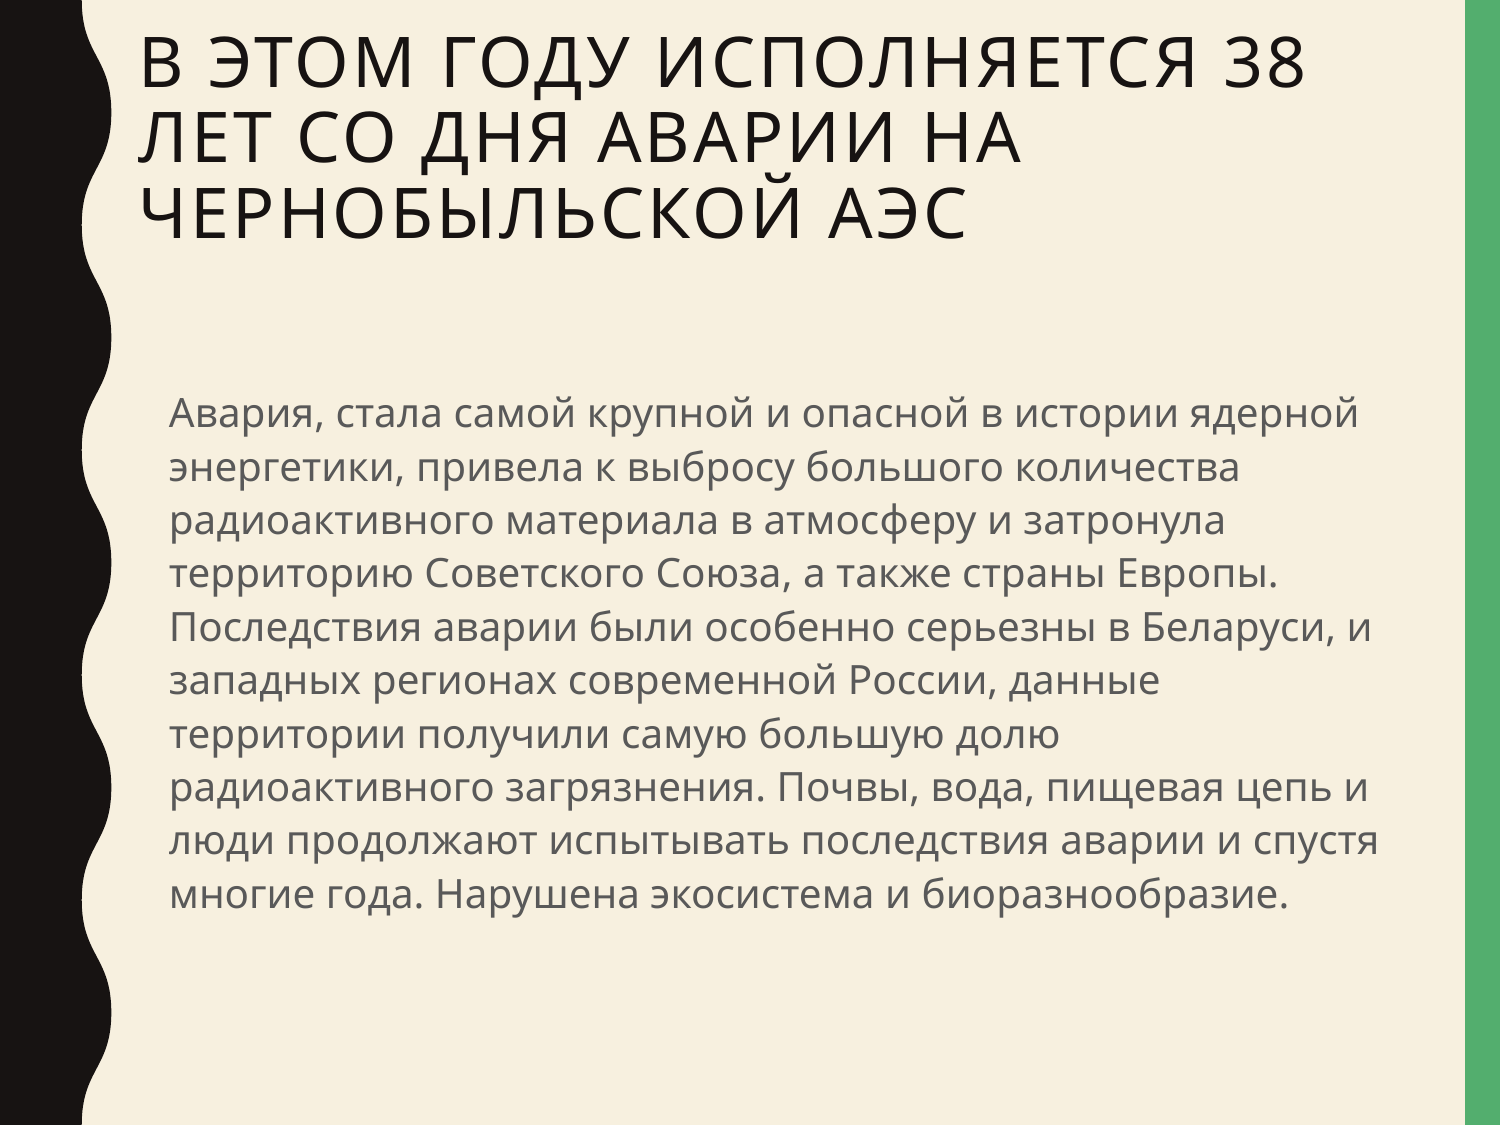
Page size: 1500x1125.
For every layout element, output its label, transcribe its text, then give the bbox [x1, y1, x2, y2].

list Авария, стала самой крупной и опасной в истории ядерной энергетики, привела к выбросу большого количества радиоактивного материала в атмосферу и затронула территорию Советского Союза, а также страны Европы. Последствия аварии были особенно серьезны в Беларуси, и западных регионах современной России, данные территории получили самую большую долю радиоактивного загрязнения. Почвы, вода, пищевая цепь и люди продолжают испытывать последствия аварии и спустя многие года. Нарушена экосистема и биоразнообразие. [154, 375, 1407, 965]
title В этом году исполняется 38 лет со дня аварии на Чернобыльской АЭС [123, 19, 1447, 264]
